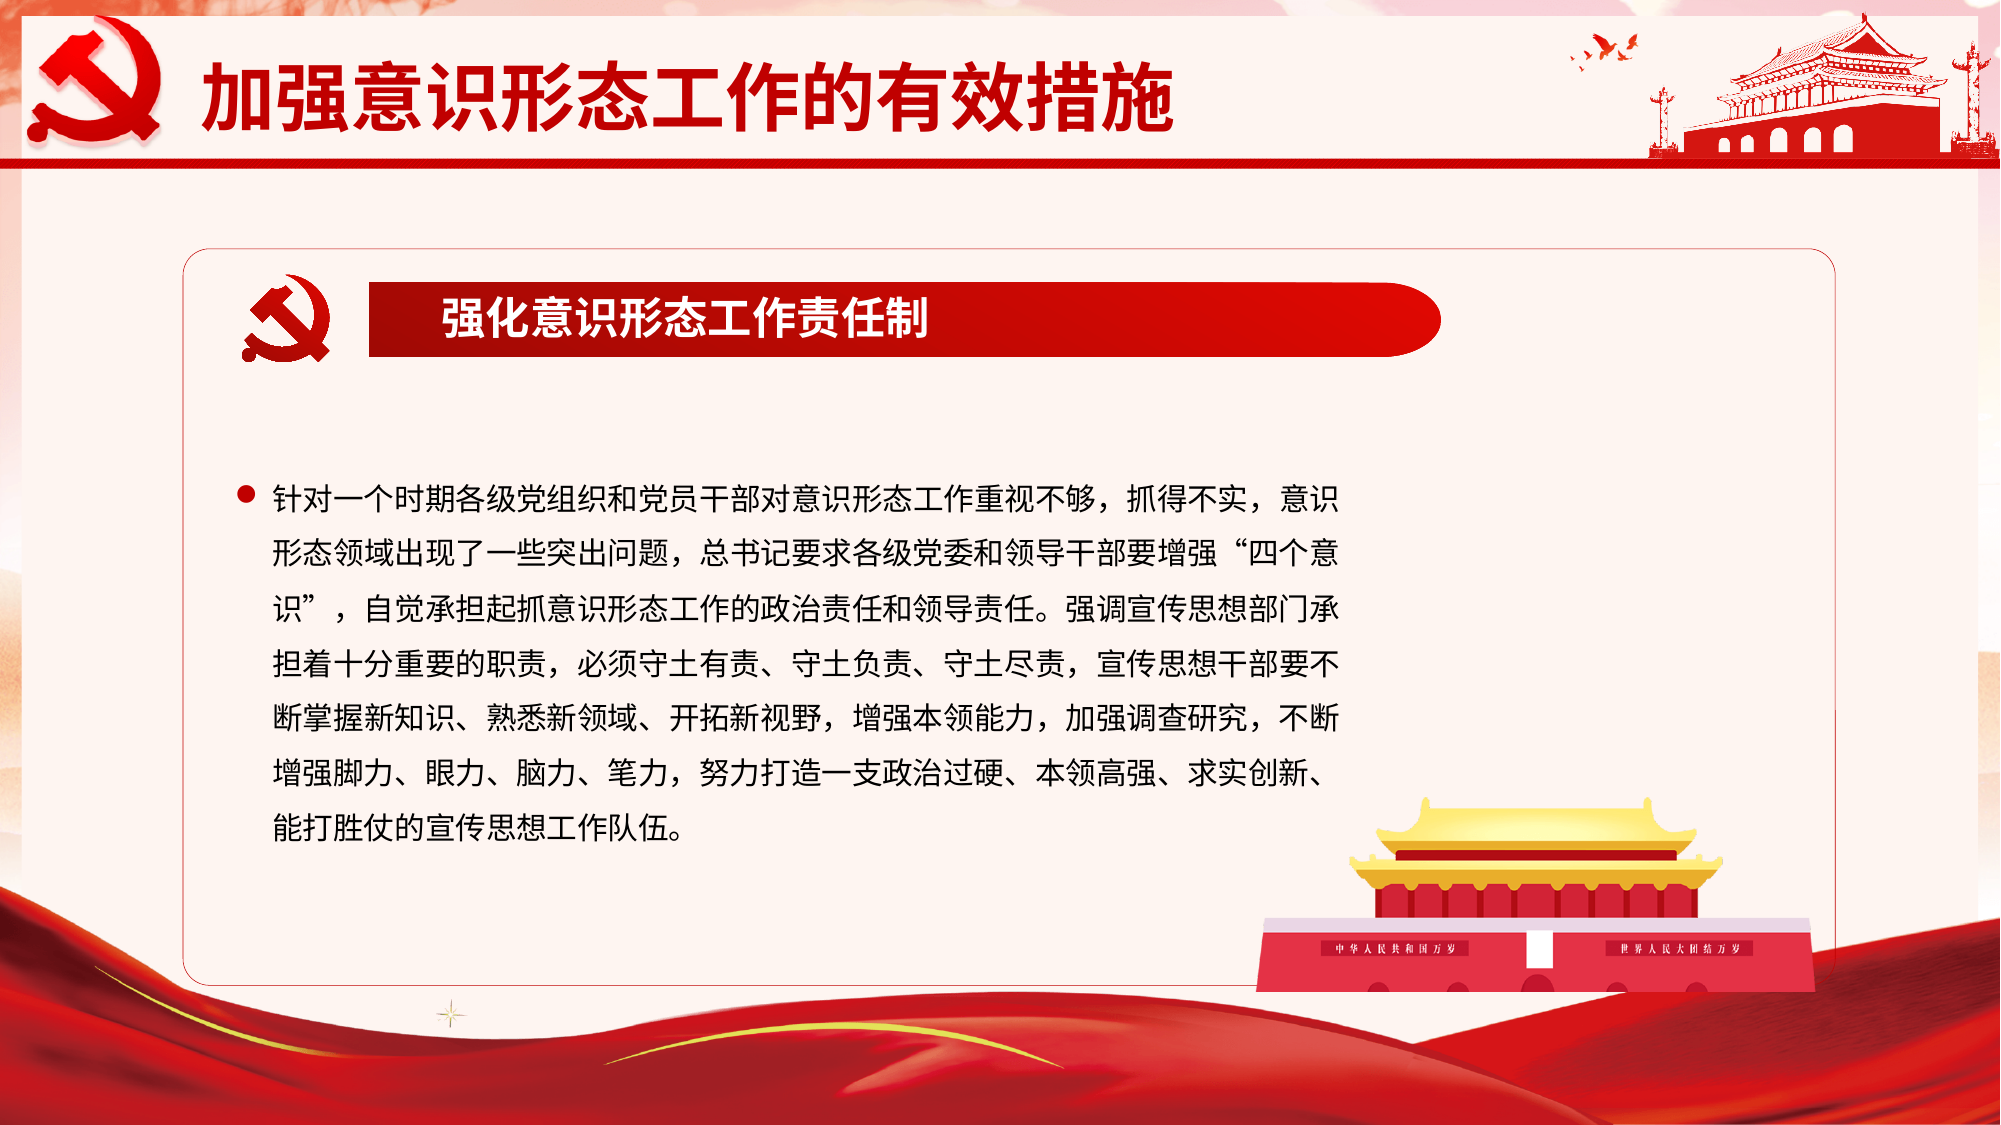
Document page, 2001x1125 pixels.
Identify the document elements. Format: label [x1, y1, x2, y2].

text_box [182, 248, 1854, 986]
picture [0, 0, 2000, 159]
picture [0, 169, 2000, 1125]
